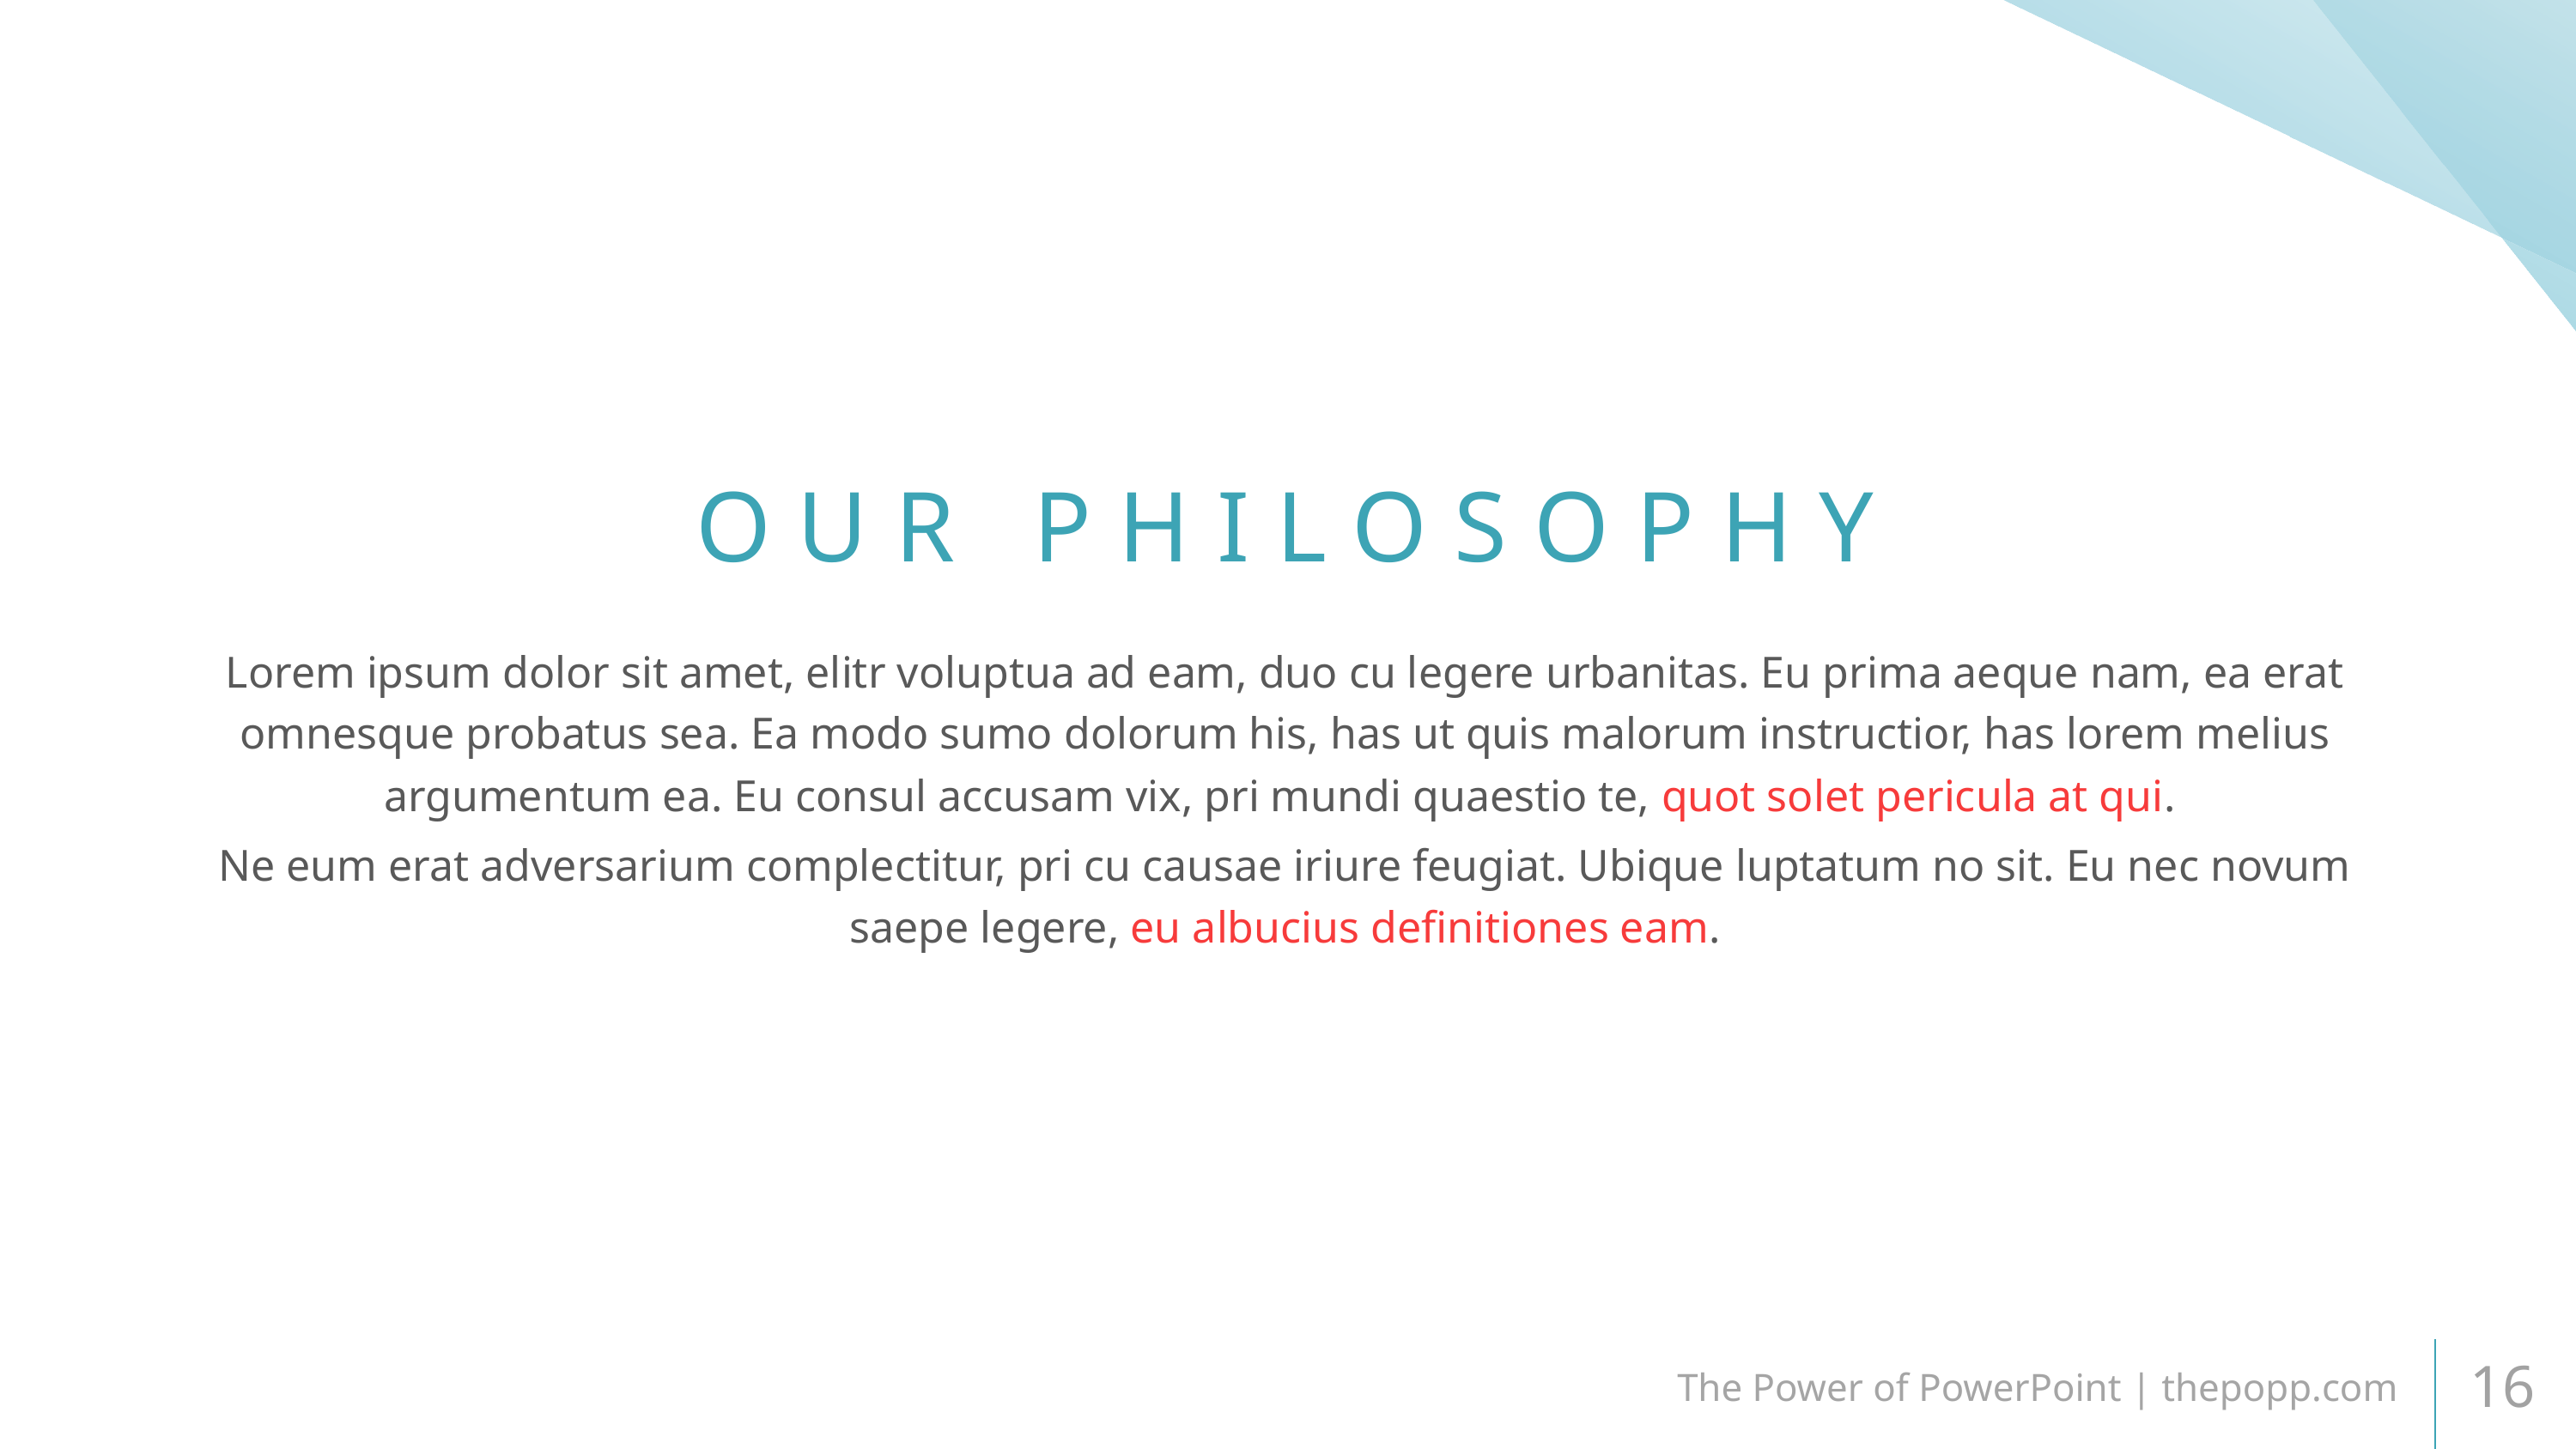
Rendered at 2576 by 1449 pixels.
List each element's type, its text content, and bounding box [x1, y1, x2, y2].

list OUR PHILOSOPHY [154, 343, 2416, 593]
slide_number 16 [2446, 1350, 2575, 1428]
list Lorem ipsum dolor sit amet, elitr voluptua ad eam, duo cu legere urbanitas. Eu prima aeque nam, ea erat omnesque probatus sea. Ea modo sumo dolorum his, has ut quis malorum instructior, has lorem melius argumentum ea. Eu consul accusam vix, pri mundi quaestio te, quot solet pericula at qui. Ne eum erat adversarium complectitur, pri cu causae iriure feugiat. Ubique luptatum no sit. Eu nec novum saepe legere, eu albucius definitiones eam. [154, 622, 2416, 1080]
footer The Power of PowerPoint | thepopp.com [1326, 1350, 2421, 1428]
